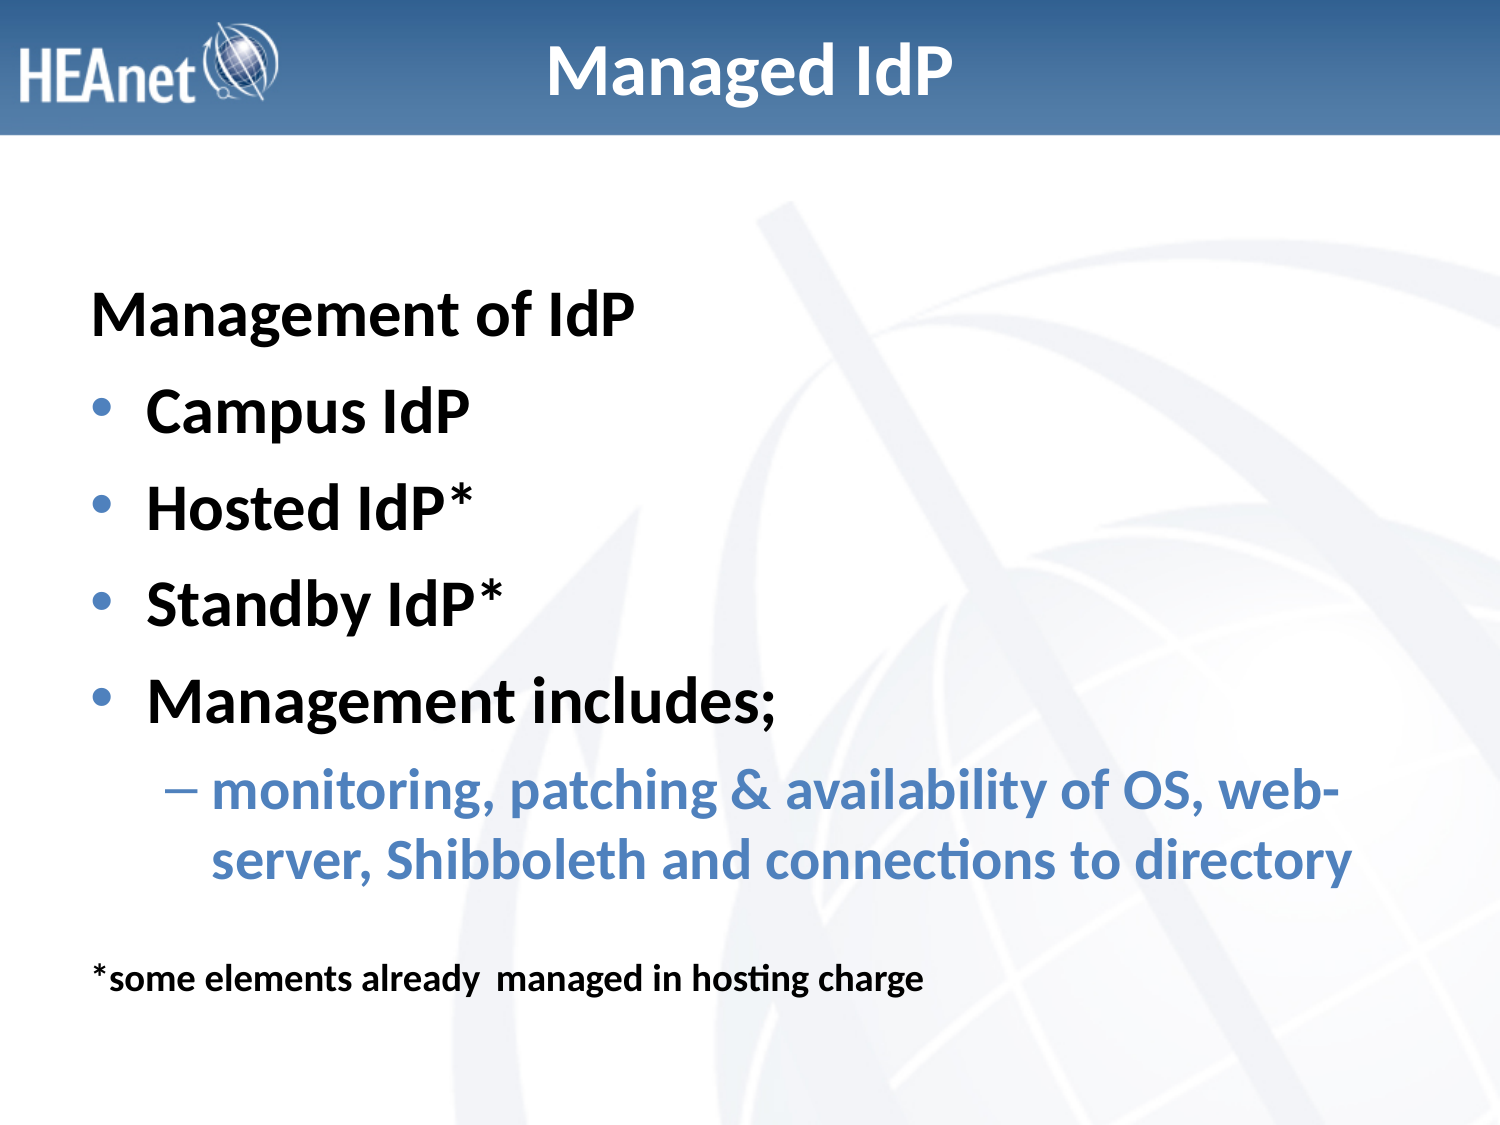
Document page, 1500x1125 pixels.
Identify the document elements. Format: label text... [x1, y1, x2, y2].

title Managed IdP [0, 0, 1500, 160]
picture [0, 160, 1500, 1125]
list Management of IdP Campus IdP Hosted IdP* Standby IdP* Management includes; monitoring, patching & availability of OS, web-server, Shibboleth and connections to directory *some elements already managed in hosting charge [75, 262, 1425, 1005]
